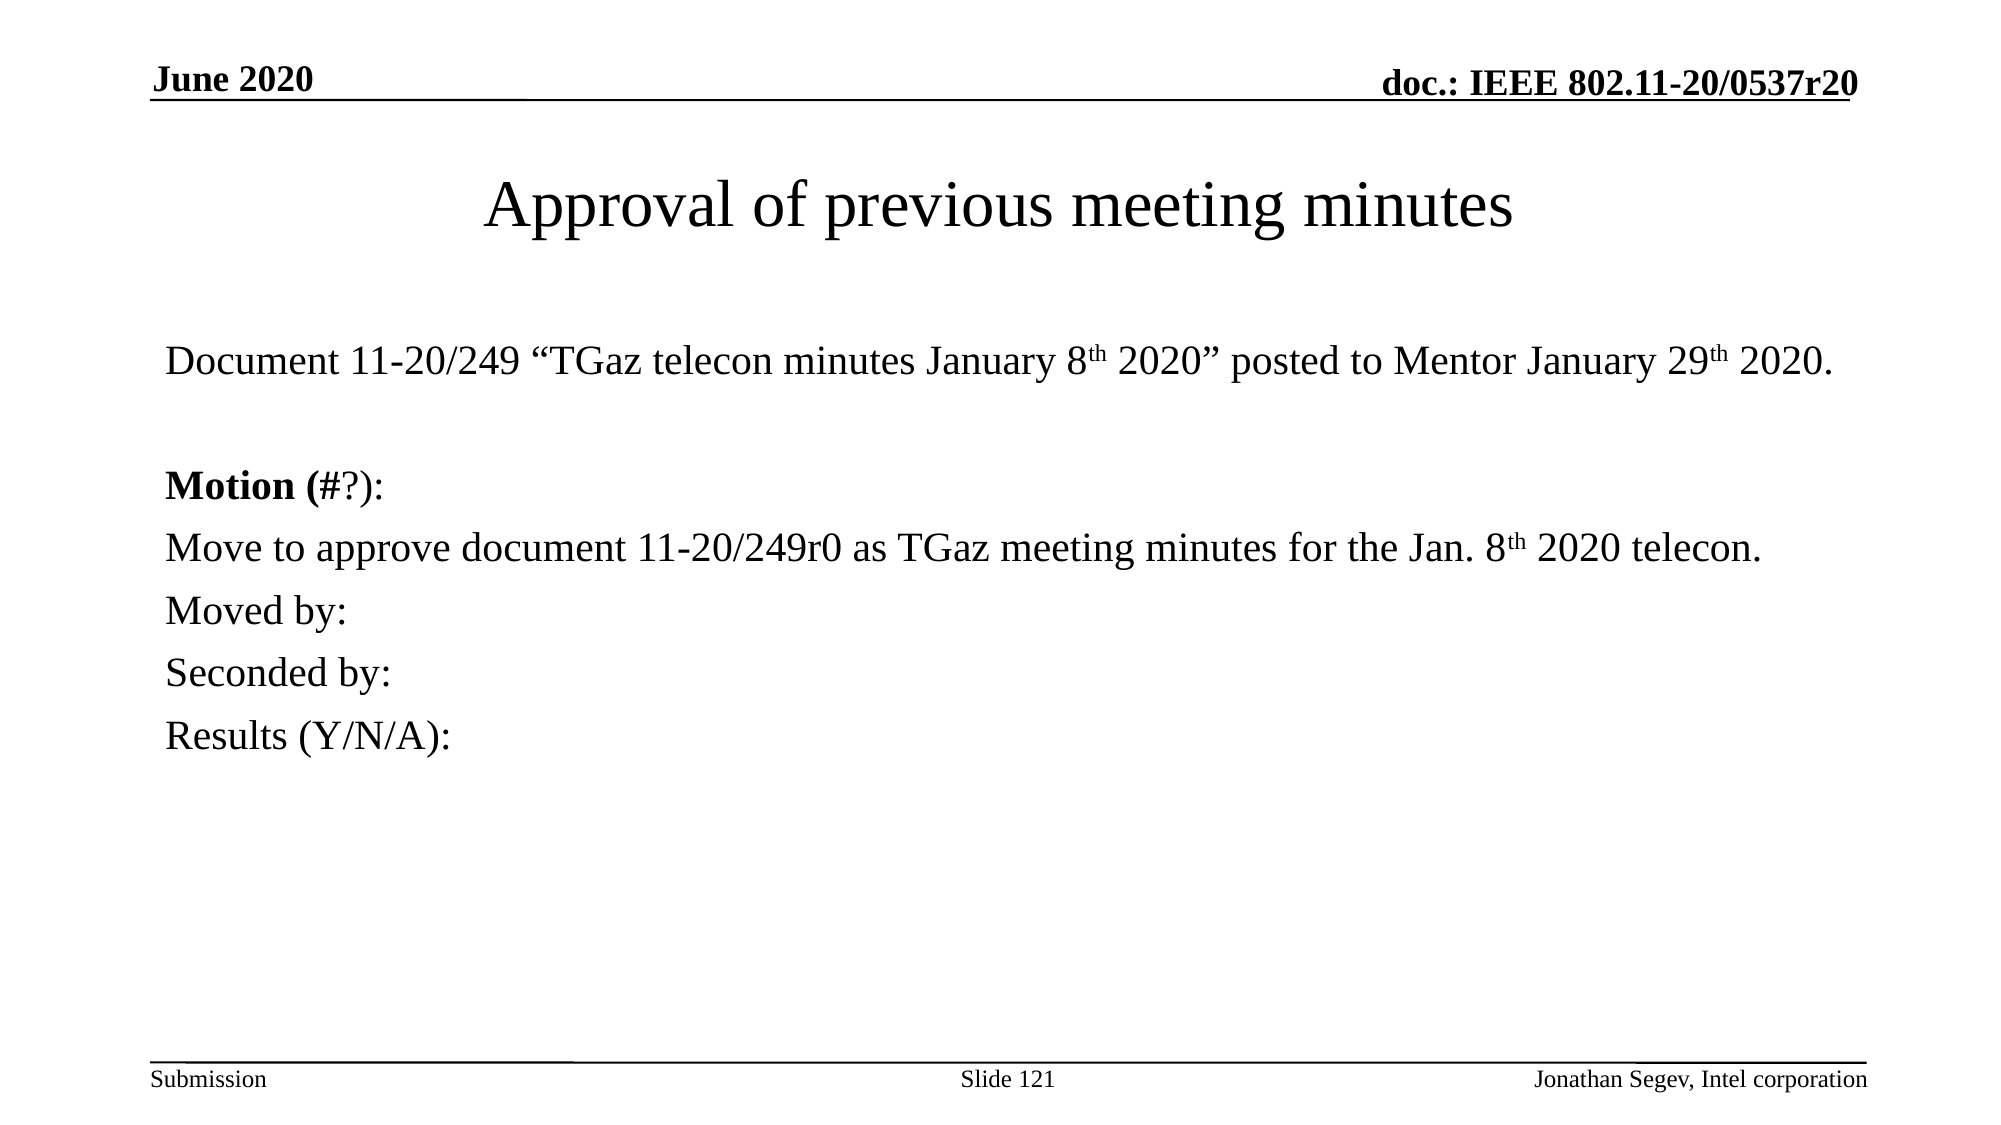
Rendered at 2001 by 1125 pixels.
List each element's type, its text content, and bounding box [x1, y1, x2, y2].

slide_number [152, 54, 563, 100]
list Document 11-20/249 “TGaz telecon minutes January 8th 2020” posted to Mentor January 29th 2020. Motion (#?): Move to approve document 11-20/249r0 as TGaz meeting minutes for the Jan. 8th 2020 telecon. Moved by: Seconded by: Results (Y/N/A): [149, 324, 1850, 1000]
slide_number Slide 121 [950, 1061, 1067, 1123]
footer Jonathan Segev, Intel corporation [1171, 1061, 1869, 1093]
title Approval of previous meeting minutes [149, 112, 1850, 288]
